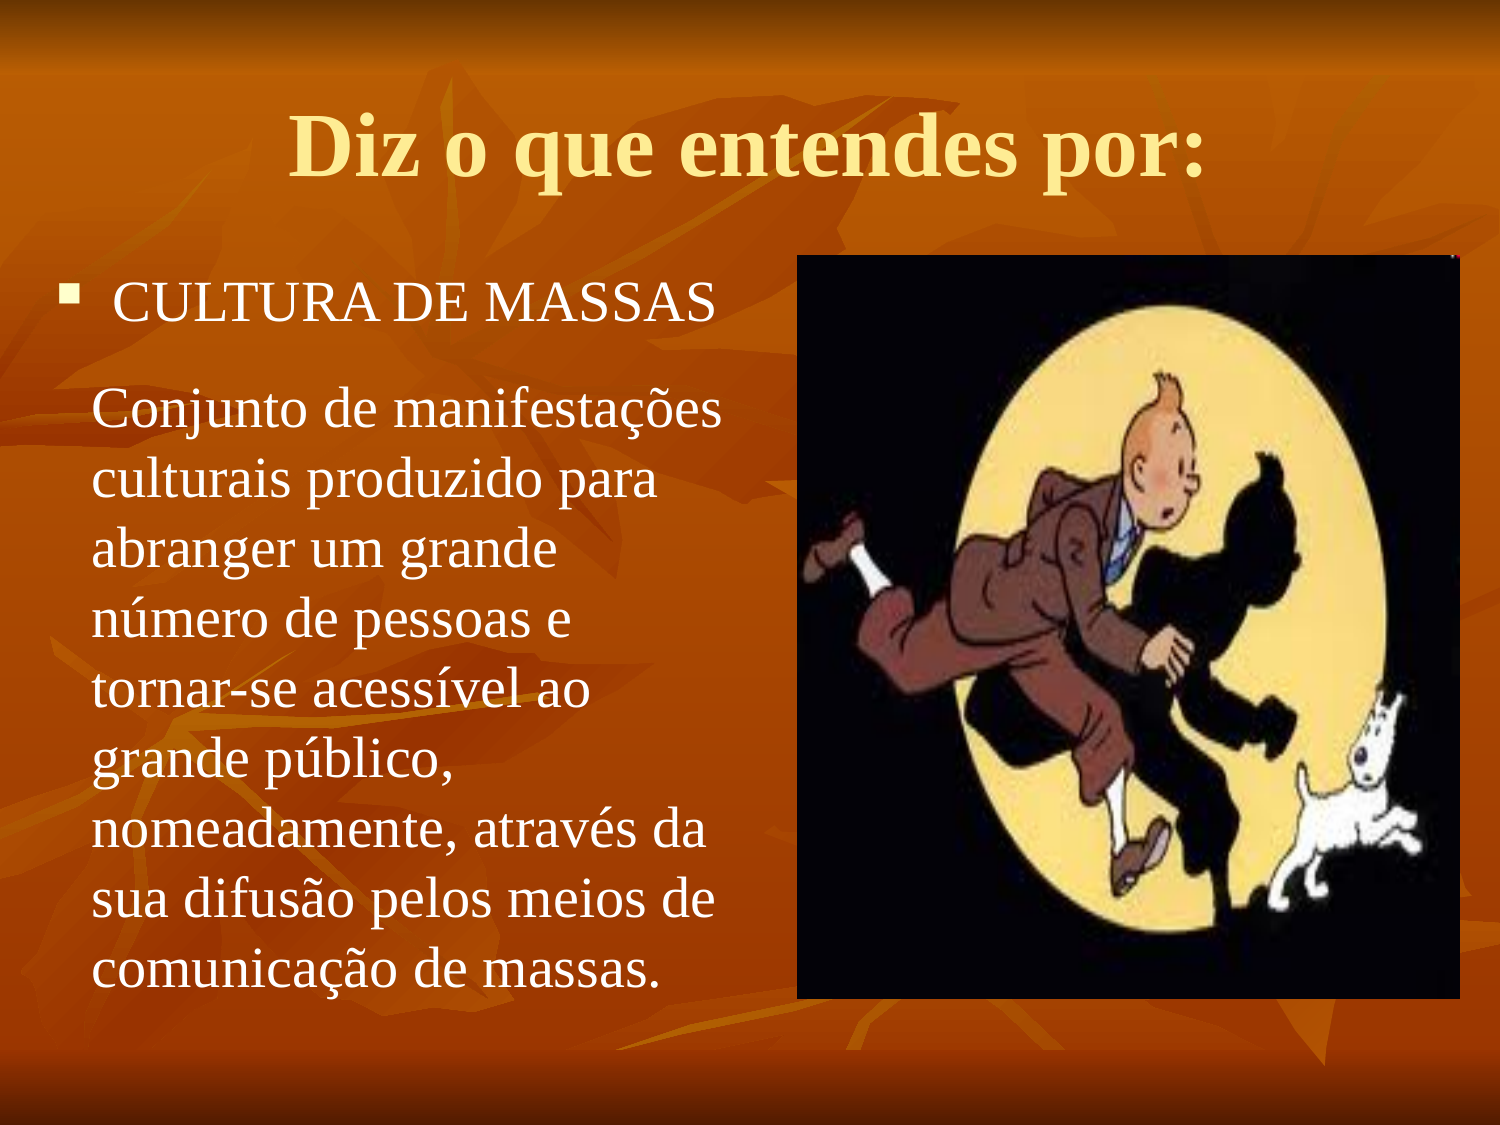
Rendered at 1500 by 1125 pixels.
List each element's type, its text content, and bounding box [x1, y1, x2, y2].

list Conjunto de manifestações culturais produzido para abranger um grande número de pessoas e tornar-se acessível ao grande público, nomeadamente, através da sua difusão pelos meios de comunicação de massas. [76, 374, 740, 1028]
title Diz o que entendes por: [74, 45, 1426, 234]
text_box CULTURA DE MASSAS [41, 255, 763, 374]
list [796, 255, 1460, 999]
